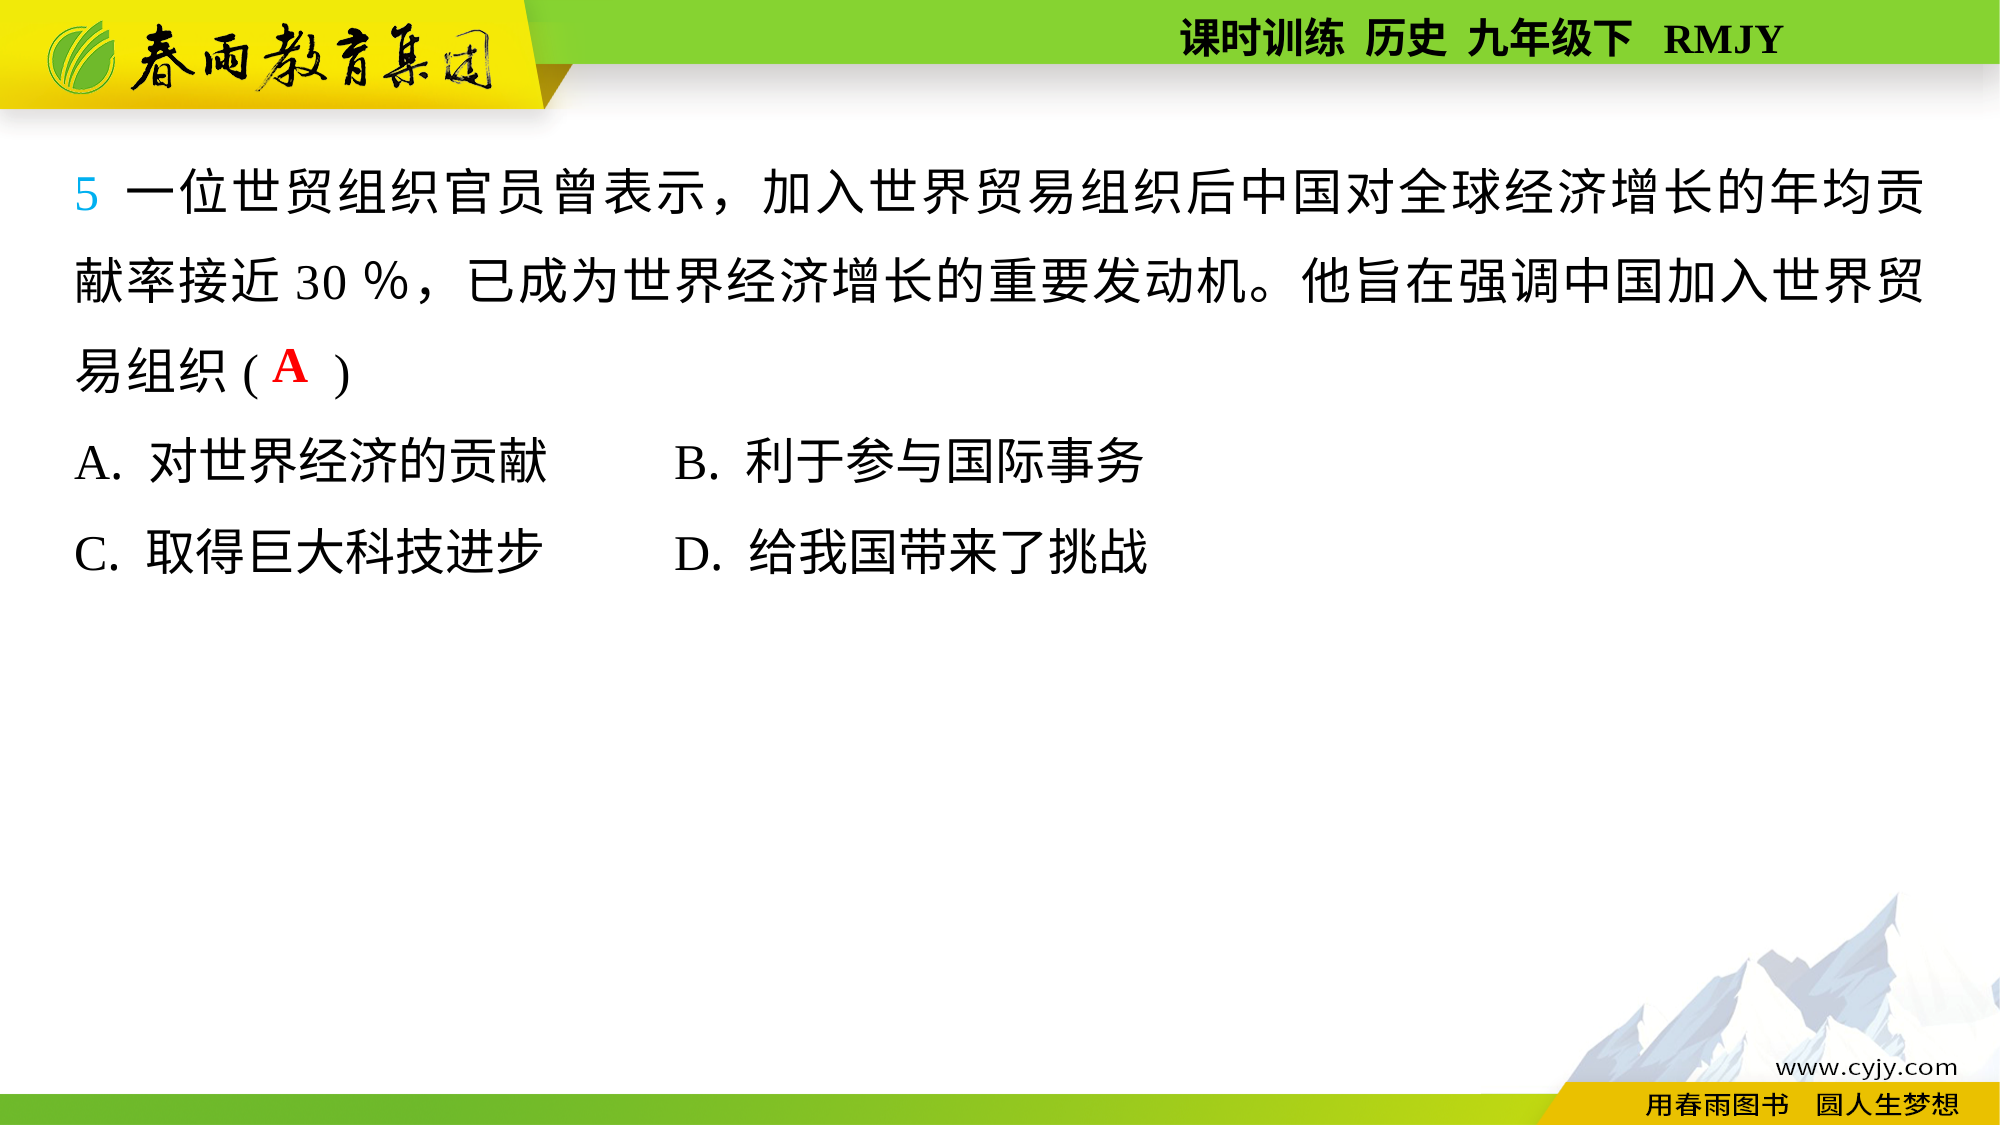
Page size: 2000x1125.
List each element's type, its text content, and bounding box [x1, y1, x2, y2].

text_box A [257, 324, 323, 400]
picture [0, 0, 2000, 1125]
list 5 一位世贸组织官员曾表示，加入世界贸易组织后中国对全球经济增长的年均贡献率接近30％，已成为世界经济增长的重要发动机。他旨在强调中国加入世界贸易组织( ) A. 对世界经济的贡献 B. 利于参与国际事务 C. 取得巨大科技进步 D. 给我国带来了挑战 [59, 122, 1944, 672]
